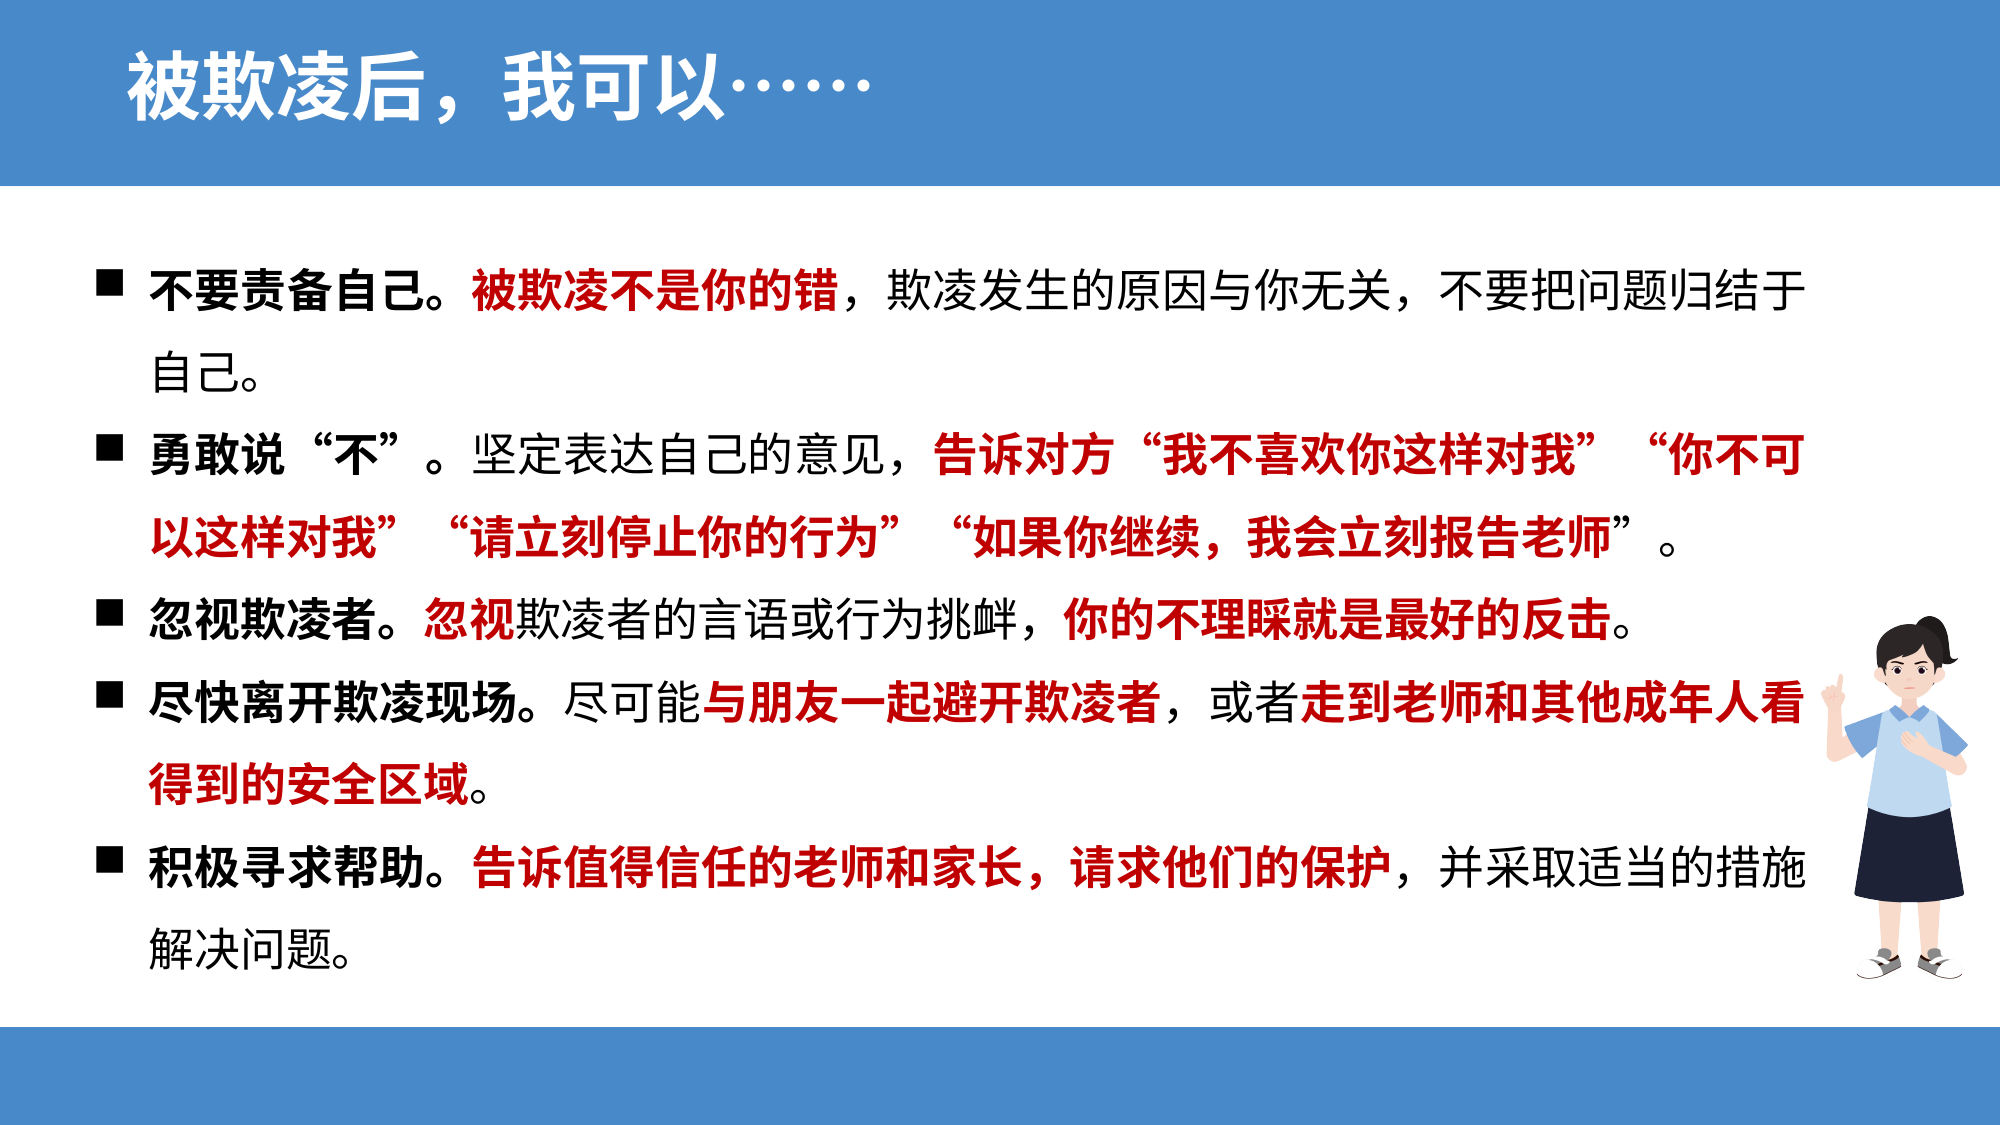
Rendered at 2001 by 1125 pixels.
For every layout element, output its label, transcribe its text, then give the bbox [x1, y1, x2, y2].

title 被欺凌后，我可以…… [110, 20, 1836, 160]
text_box 不要责备自己。被欺凌不是你的错，欺凌发生的原因与你无关，不要把问题归结于自己。 勇敢说“不”。坚定表达自己的意见，告诉对方“我不喜欢你这样对我”“你不可以这样对我”“请立刻停止你的行为”“如果你继续，我会立刻报告老师”。 忽视欺凌者。忽视欺凌者的言语或行为挑衅，你的不理睬就是最好的反击。 尽快离开欺凌现场。尽可能与朋友一起避开欺凌者，或者走到老师和其他成年人看得到的安全区域。 积极寻求帮助。告诉值得信任的老师和家长，请求他们的保护，并采取适当的措施解决问题。 [77, 226, 1822, 984]
picture [0, 0, 2000, 1125]
